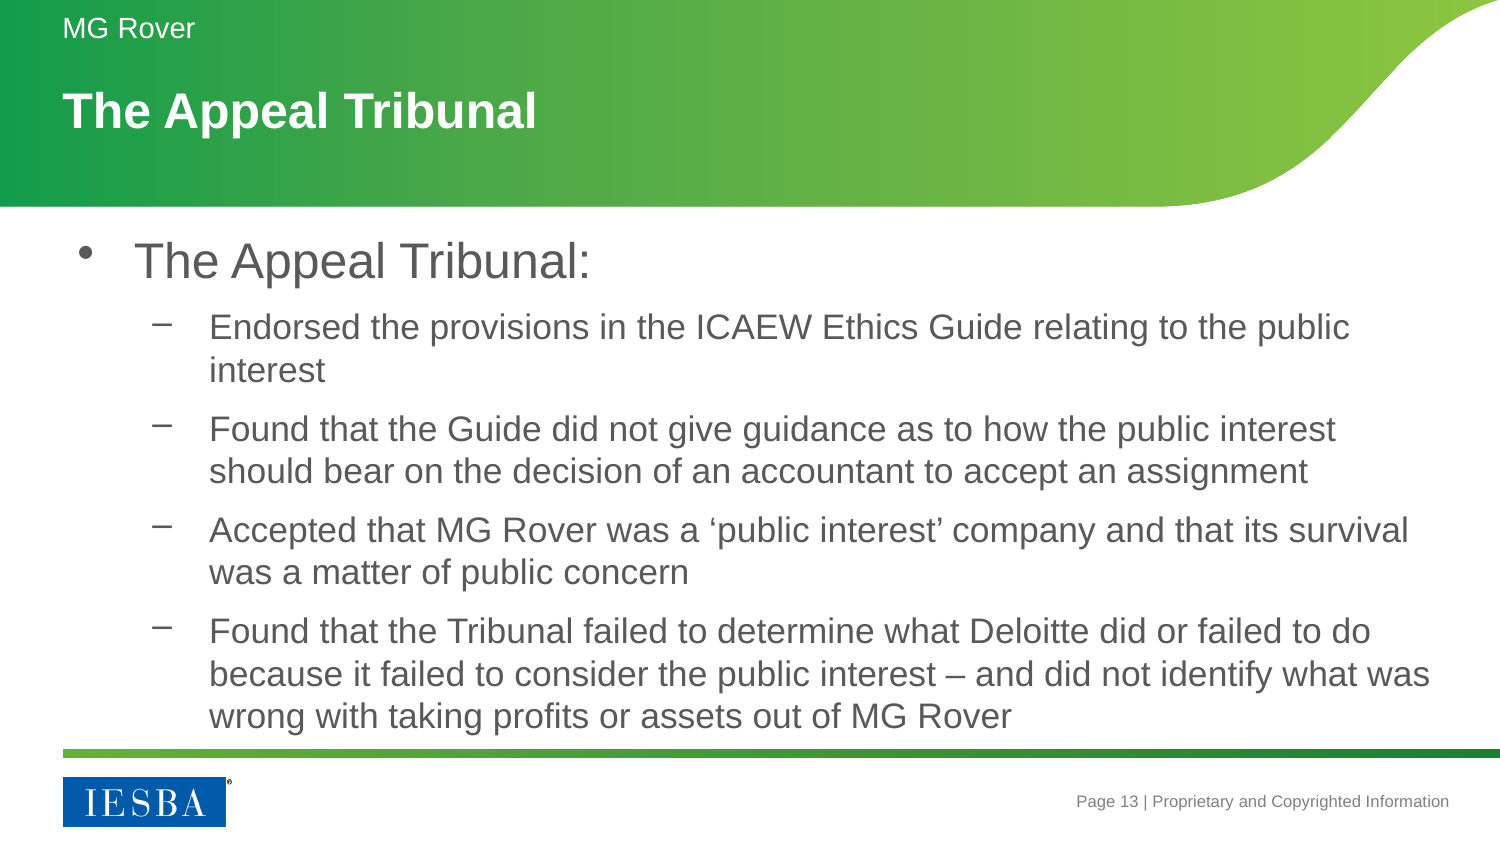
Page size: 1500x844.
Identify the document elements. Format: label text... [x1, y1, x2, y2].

picture [0, 0, 1500, 207]
title The Appeal Tribunal [62, 75, 1300, 142]
subtitle MG Rover [62, 9, 500, 38]
picture [63, 777, 232, 827]
list The Appeal Tribunal: Endorsed the provisions in the ICAEW Ethics Guide relating to the public interest Found that the Guide did not give guidance as to how the public interest should bear on the decision of an accountant to accept an assignment Accepted that MG Rover was a ‘public interest’ company and that its survival was a matter of public concern Found that the Tribunal failed to determine what Deloitte did or failed to do because it failed to consider the public interest – and did not identify what was wrong with taking profits or assets out of MG Rover [62, 220, 1450, 747]
